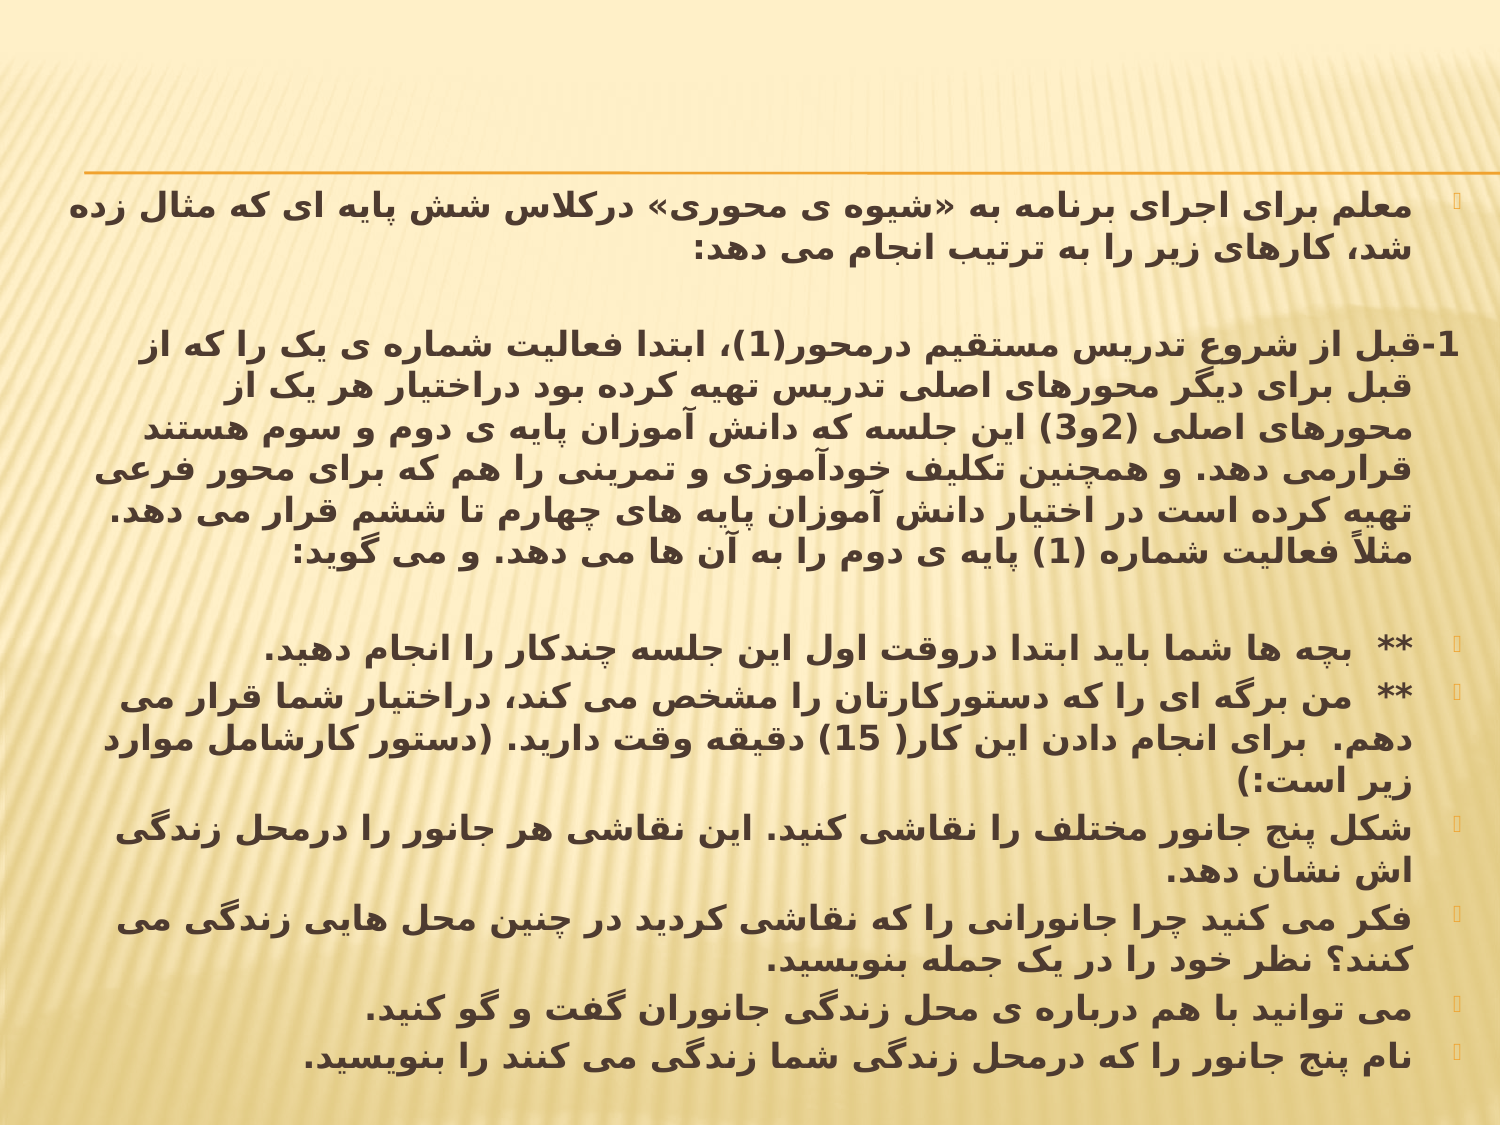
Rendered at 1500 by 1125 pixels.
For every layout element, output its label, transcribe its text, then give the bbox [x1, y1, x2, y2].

list معلم برای اجرای برنامه به «شیوه ی محوری» درکلاس شش پایه ای که مثال زده شد، کارهای زیر را به ترتیب انجام می دهد: 1-قبل از شروع تدریس مستقیم درمحور(1)، ابتدا فعالیت شماره ی یک را که از قبل برای دیگر محورهای اصلی تدریس تهیه کرده بود دراختیار هر یک از محورهای اصلی (2و3) این جلسه که دانش آموزان پایه ی دوم و سوم هستند قرارمی دهد. و همچنین تکلیف خودآموزی و تمرینی را هم که برای محور فرعی تهیه کرده است در اختیار دانش آموزان پایه های چهارم تا ششم قرار می دهد. مثلاً فعالیت شماره (1) پایه ی دوم را به آن ها می دهد. و می گوید: ** بچه ها شما باید ابتدا دروقت اول این جلسه چندکار را انجام دهید. ** من برگه ای را که دستورکارتان را مشخص می کند، دراختیار شما قرار می دهم. برای انجام دادن این کار( 15) دقیقه وقت دارید. (دستور کارشامل موارد زیر است:) شکل پنج جانور مختلف را نقاشی کنید. این نقاشی هر جانور را درمحل زندگی اش نشان دهد. فکر می کنید چرا جانورانی را که نقاشی کردید در چنین محل هایی زندگی می کنند؟ نظر خود را در یک جمله بنویسید. می توانید با هم درباره ی محل زندگی جانوران گفت و گو کنید. نام پنج جانور را که درمحل زندگی شما زندگی می کنند را بنویسید. [50, 175, 1475, 1090]
